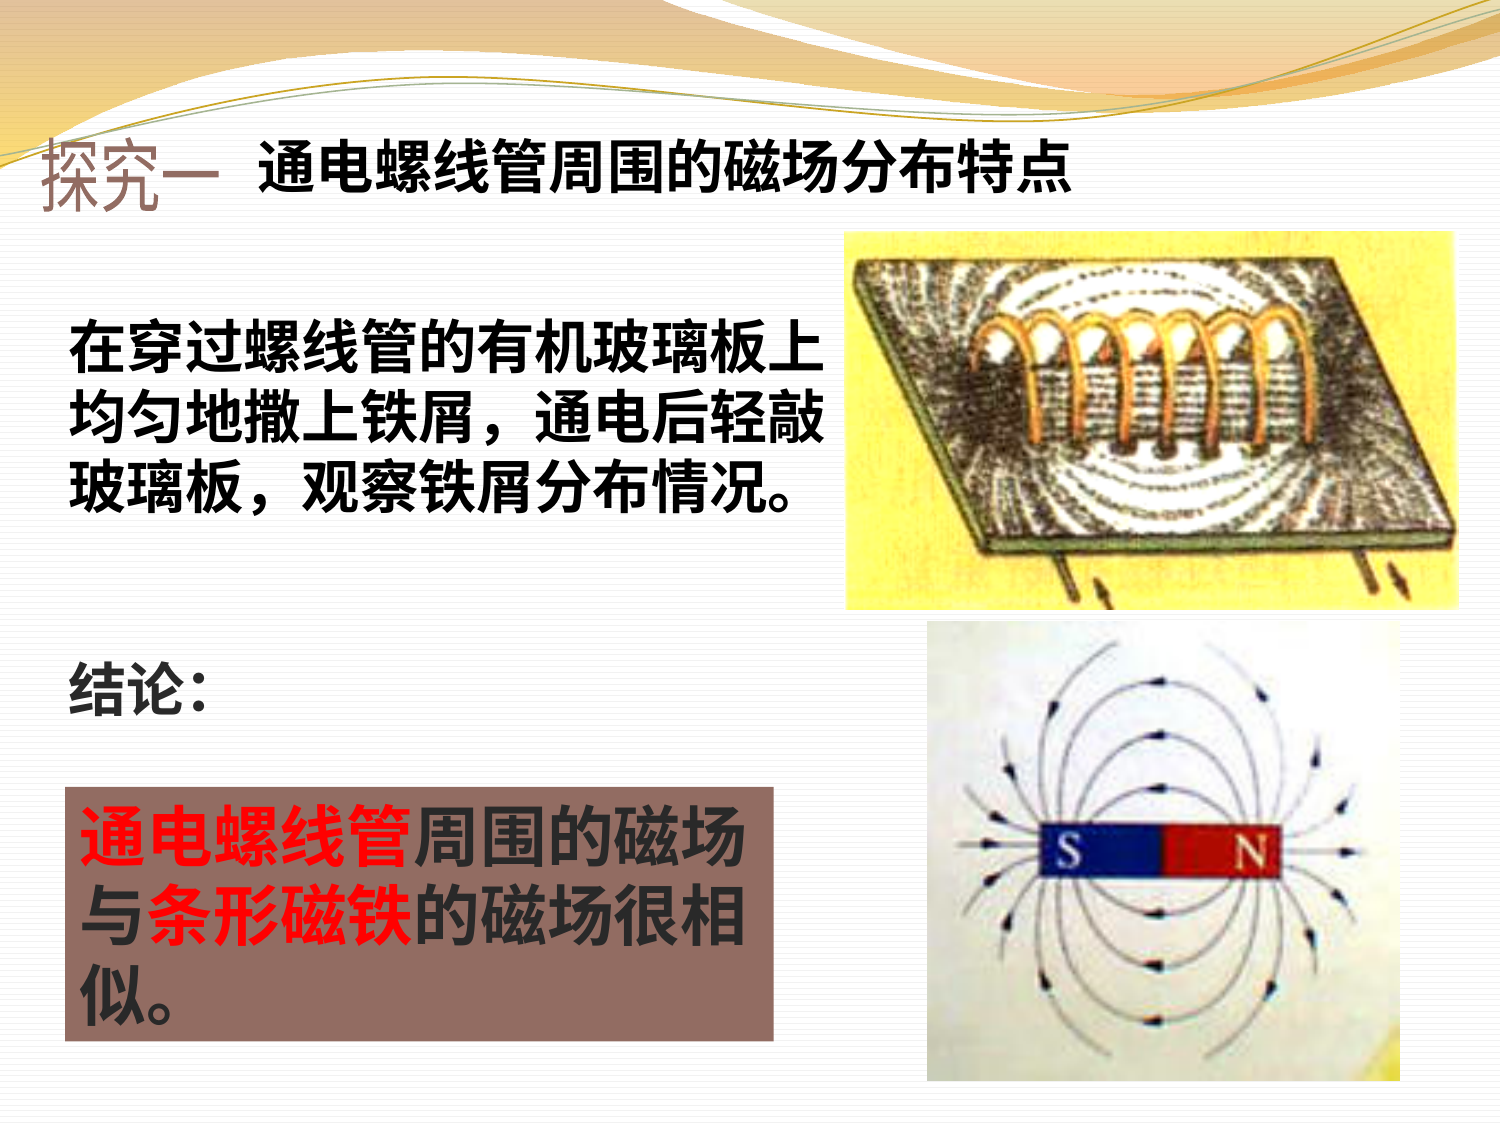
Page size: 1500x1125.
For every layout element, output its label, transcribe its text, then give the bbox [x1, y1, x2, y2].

text_box 结论： [53, 645, 258, 730]
text_box 通电螺线管周围的磁场分布特点 [242, 122, 1089, 208]
text_box 在穿过螺线管的有机玻璃板上 均匀地撒上铁屑，通电后轻敲 玻璃板，观察铁屑分布情况。 [53, 302, 841, 528]
text_box 通电螺线管周围的磁场与条形磁铁的磁场很相似。 [65, 786, 774, 1042]
picture [927, 621, 1400, 1081]
picture [844, 231, 1459, 610]
